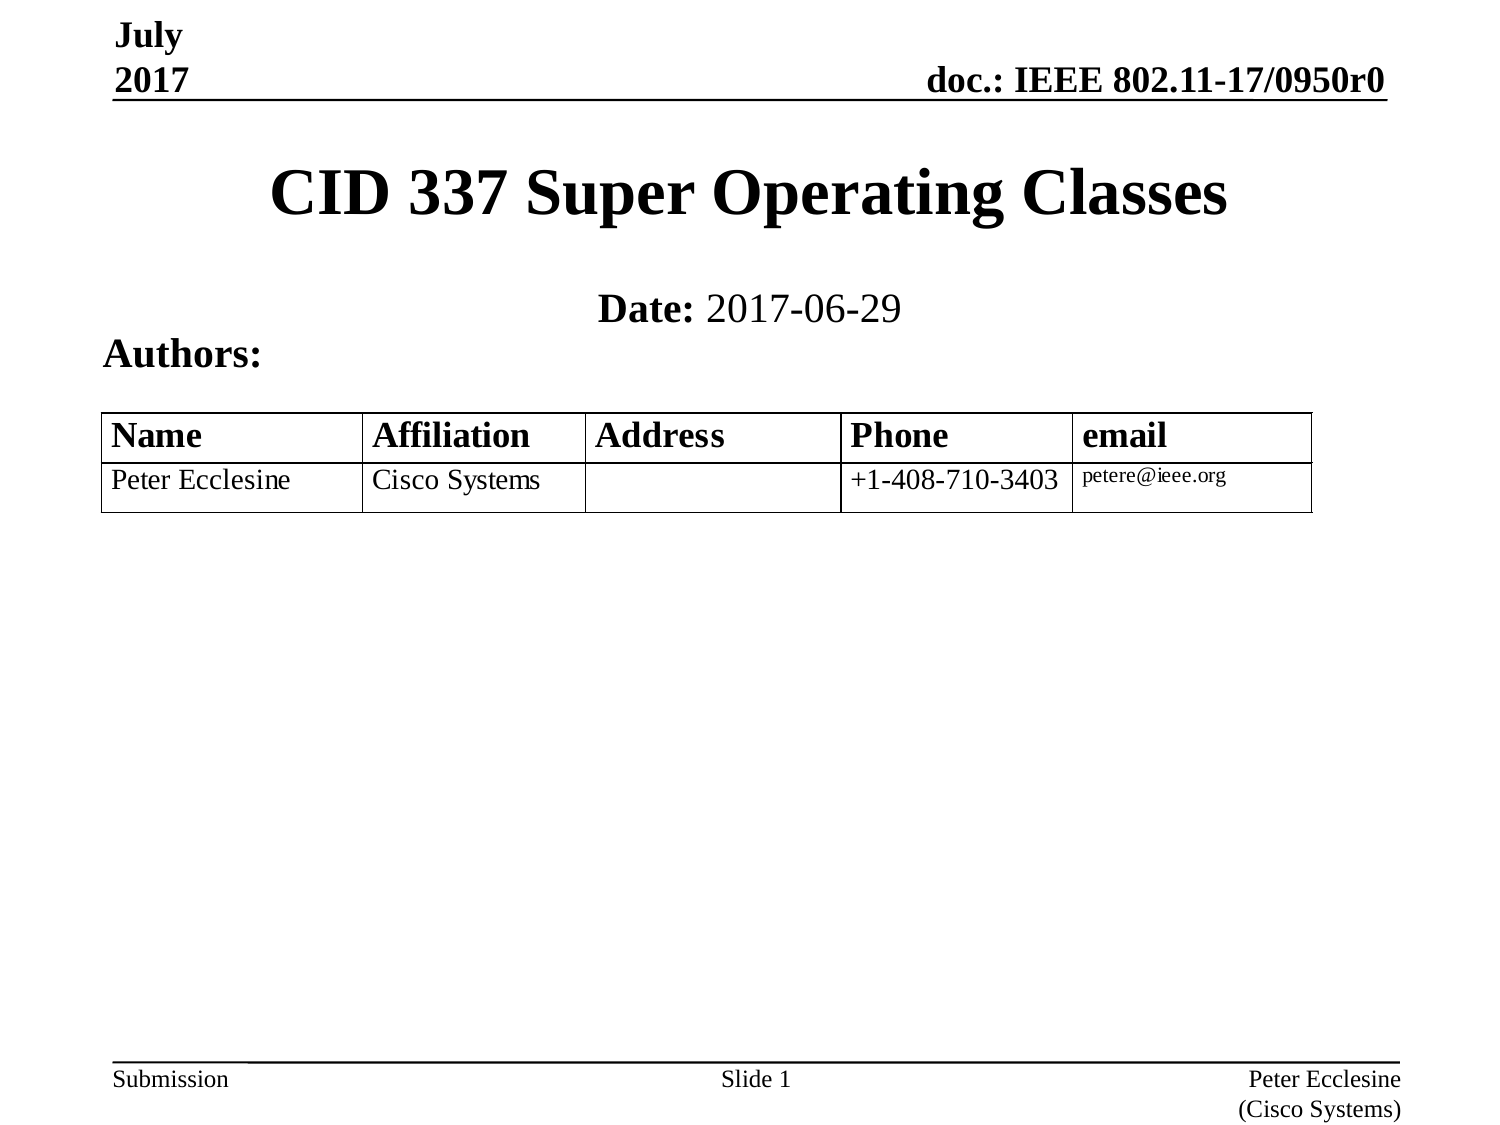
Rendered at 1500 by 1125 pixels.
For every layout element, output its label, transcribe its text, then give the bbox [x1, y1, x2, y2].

footer Peter Ecclesine (Cisco Systems) [1181, 1061, 1402, 1093]
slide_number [114, 54, 265, 101]
title CID 337 Super Operating Classes [112, 112, 1388, 263]
list Date: 2017-06-29 [112, 279, 1388, 343]
text_box Authors: [87, 318, 325, 381]
slide_number Slide 1 [712, 1061, 800, 1093]
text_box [87, 412, 1332, 821]
